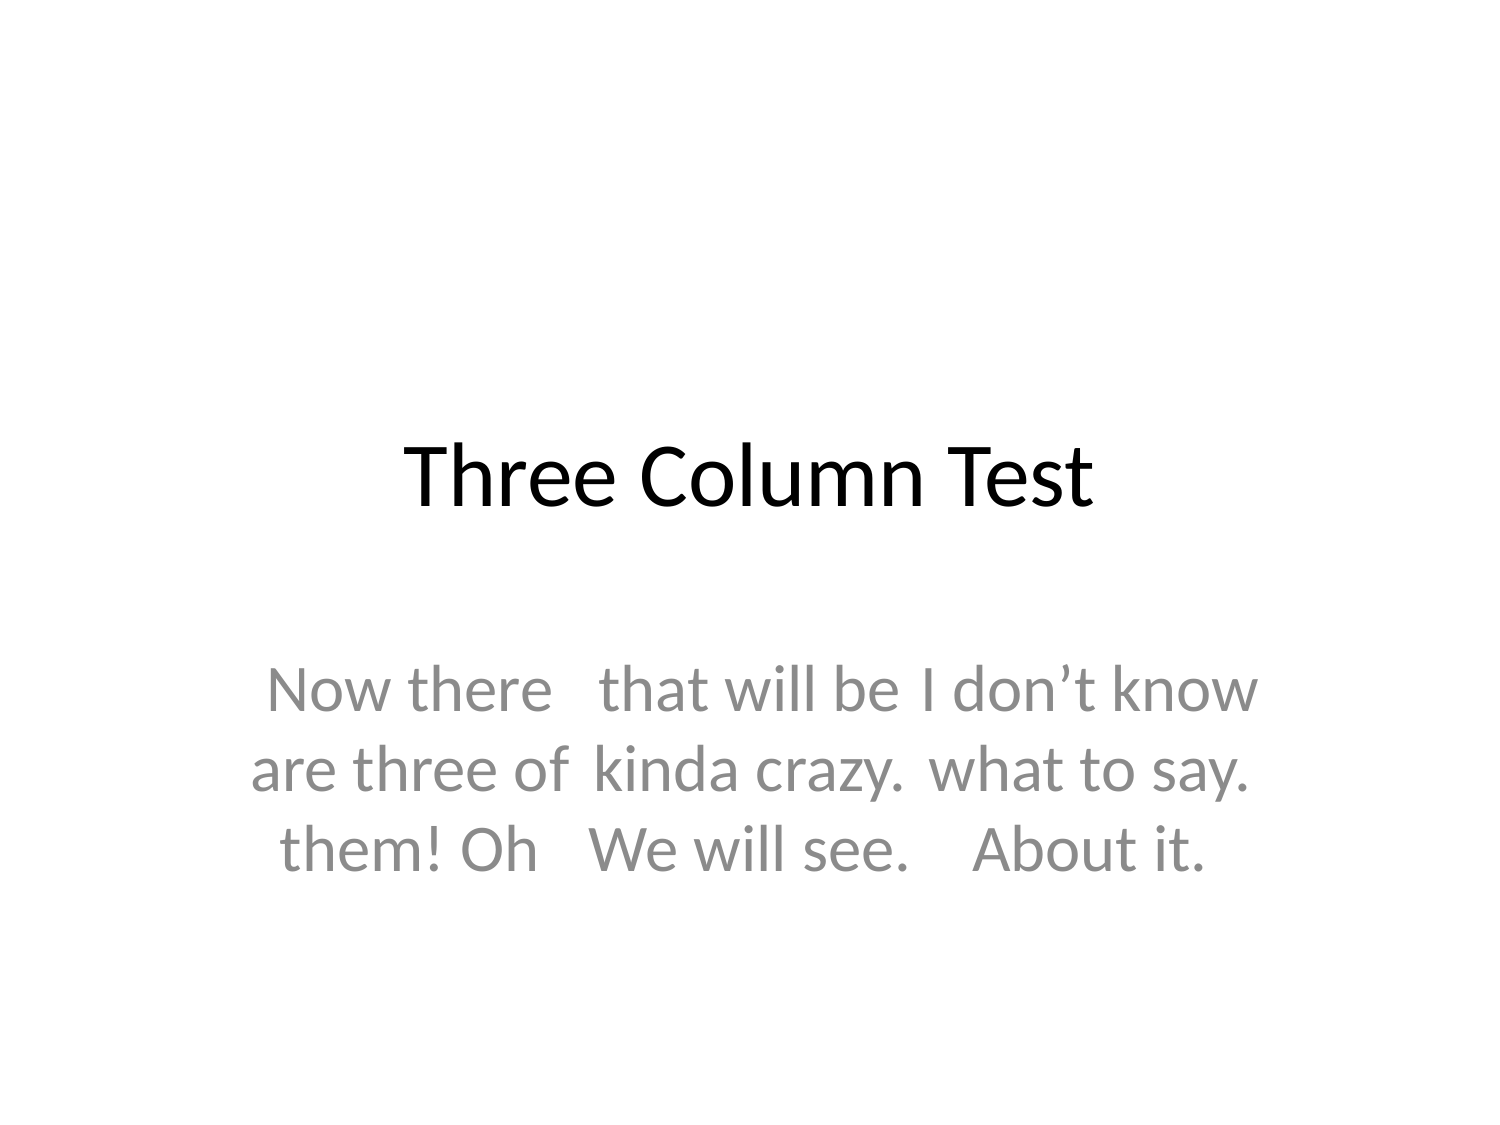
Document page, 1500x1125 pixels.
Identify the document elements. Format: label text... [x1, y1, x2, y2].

subtitle Now there are three of them! Oh that will be kinda crazy. We will see. I don’t know what to say. About it. [225, 637, 1275, 925]
title Three Column Test [112, 349, 1388, 591]
